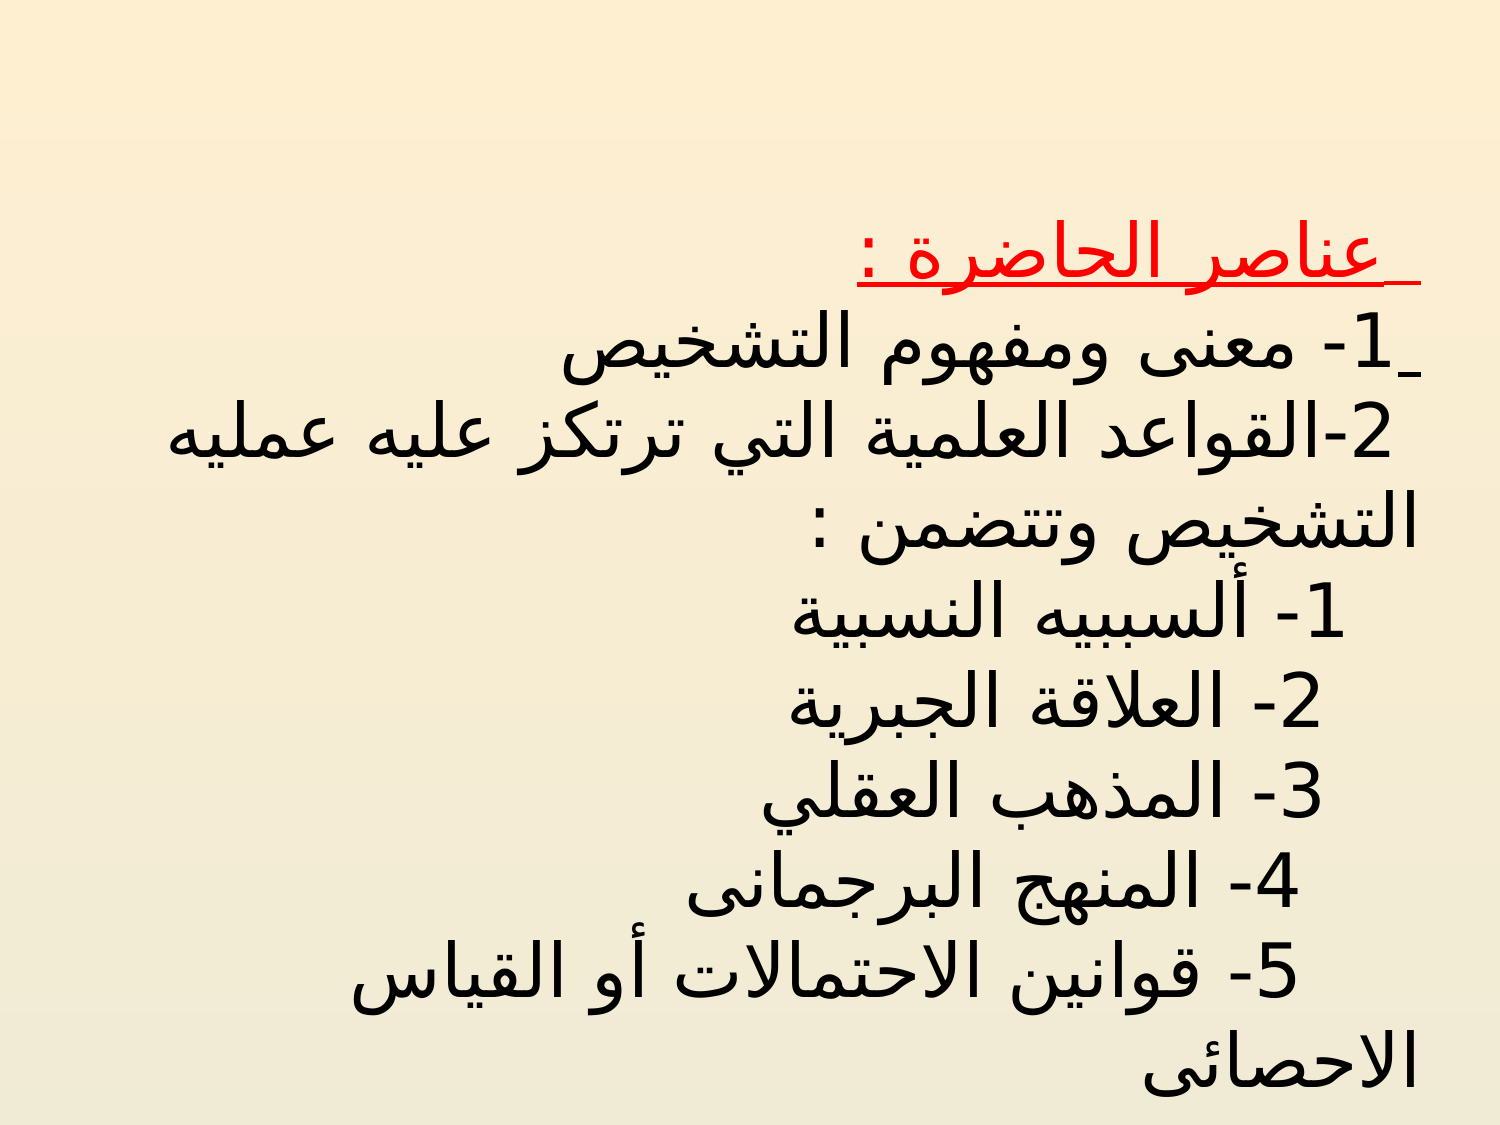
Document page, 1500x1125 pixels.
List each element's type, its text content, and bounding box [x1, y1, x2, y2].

text_box عناصر الحاضرة : 1- معنى ومفهوم التشخيص 2-القواعد العلمية التي ترتكز عليه عمليه التشخيص وتتضمن : 1- ألسببيه النسبية 2- العلاقة الجبرية 3- المذهب العقلي 4- المنهج البرجمانى 5- قوانين الاحتمالات أو القياس الاحصائى [88, 125, 1437, 1111]
